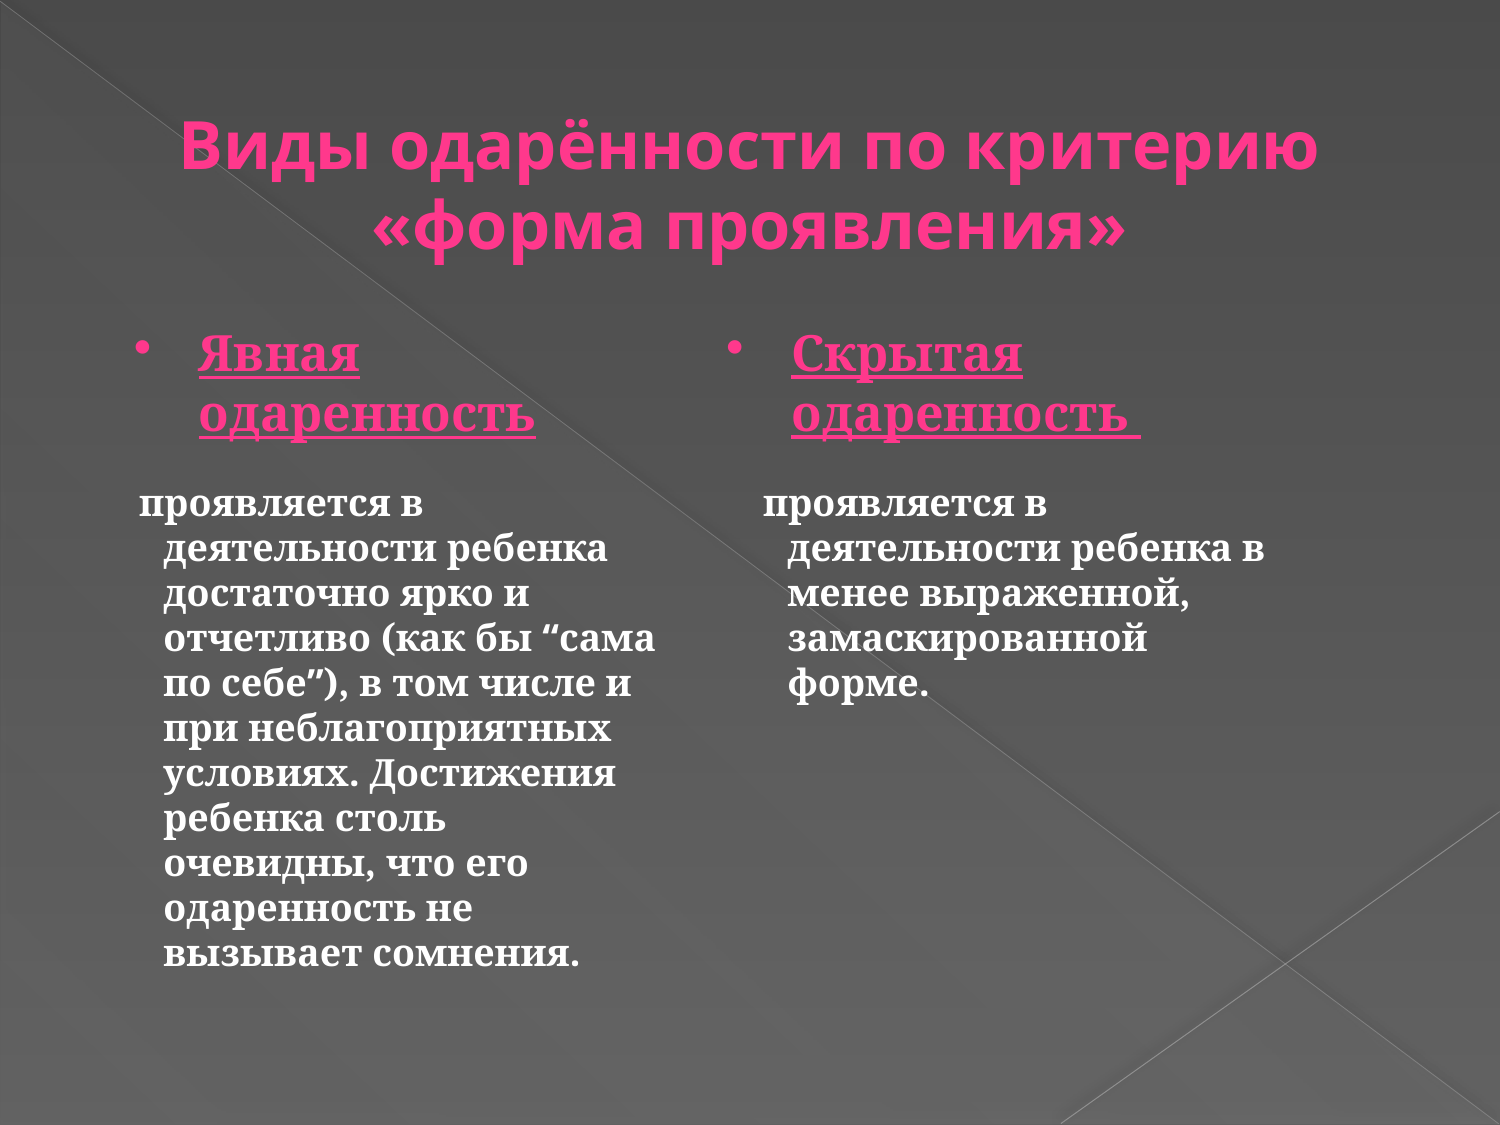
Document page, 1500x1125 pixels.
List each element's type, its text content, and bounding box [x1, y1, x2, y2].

list проявляется в деятельности ребенка достаточно ярко и отчетливо (как бы “сама по себе”), в том числе и при неблагоприятных условиях. Достижения ребенка столь очевидны, что его одаренность не вызывает сомнения. [75, 471, 677, 1062]
text_box Виды одарённости по критерию «форма проявления» [112, 90, 1388, 278]
list проявляется в деятельности ребенка в менее выраженной, замаскированной форме. [698, 471, 1300, 1062]
list Скрытая одаренность [702, 314, 1310, 420]
list Явная одаренность [110, 314, 654, 421]
